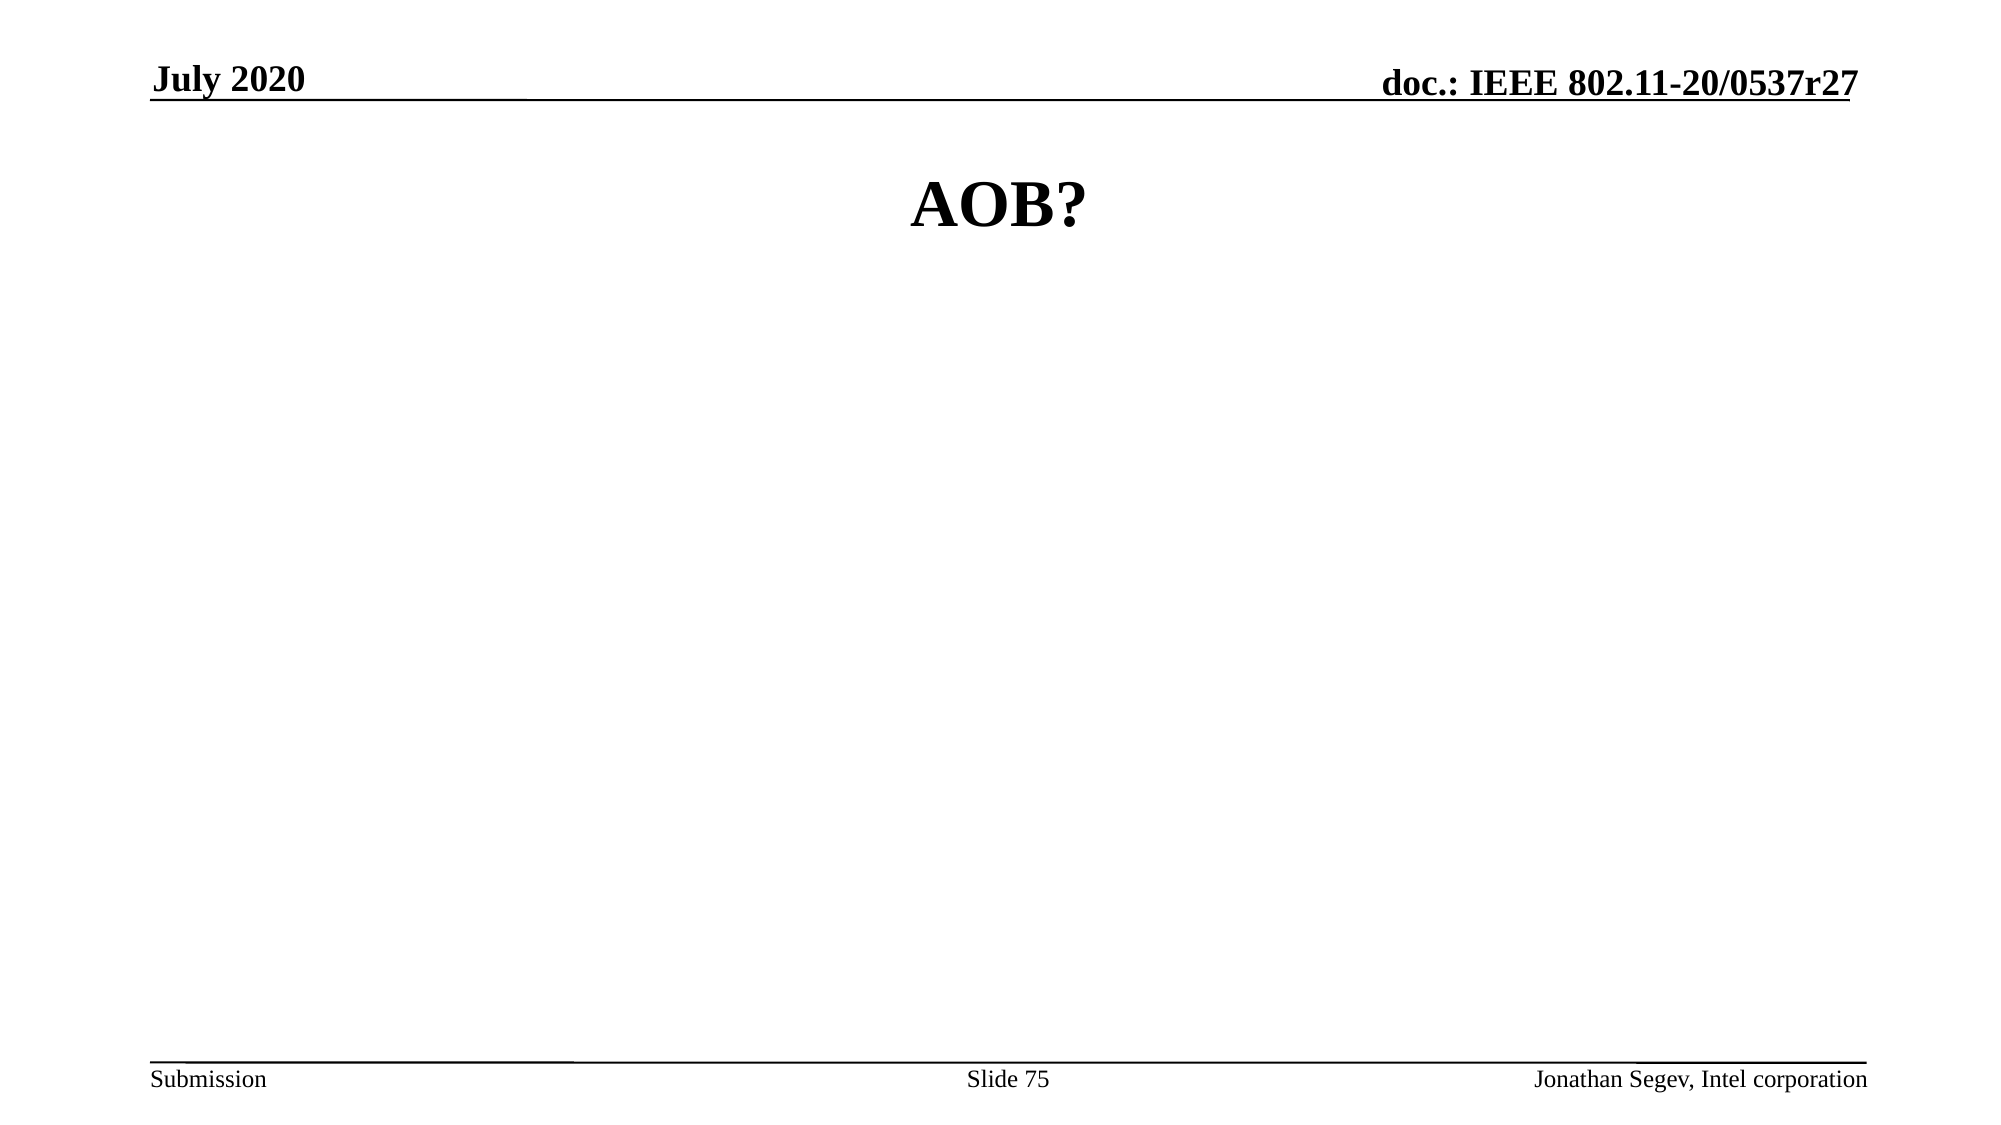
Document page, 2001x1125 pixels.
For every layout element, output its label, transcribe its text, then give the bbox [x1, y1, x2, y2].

footer Jonathan Segev, Intel corporation [1171, 1061, 1869, 1093]
slide_number Slide 75 [950, 1061, 1067, 1123]
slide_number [152, 54, 563, 100]
title AOB? [149, 112, 1850, 288]
